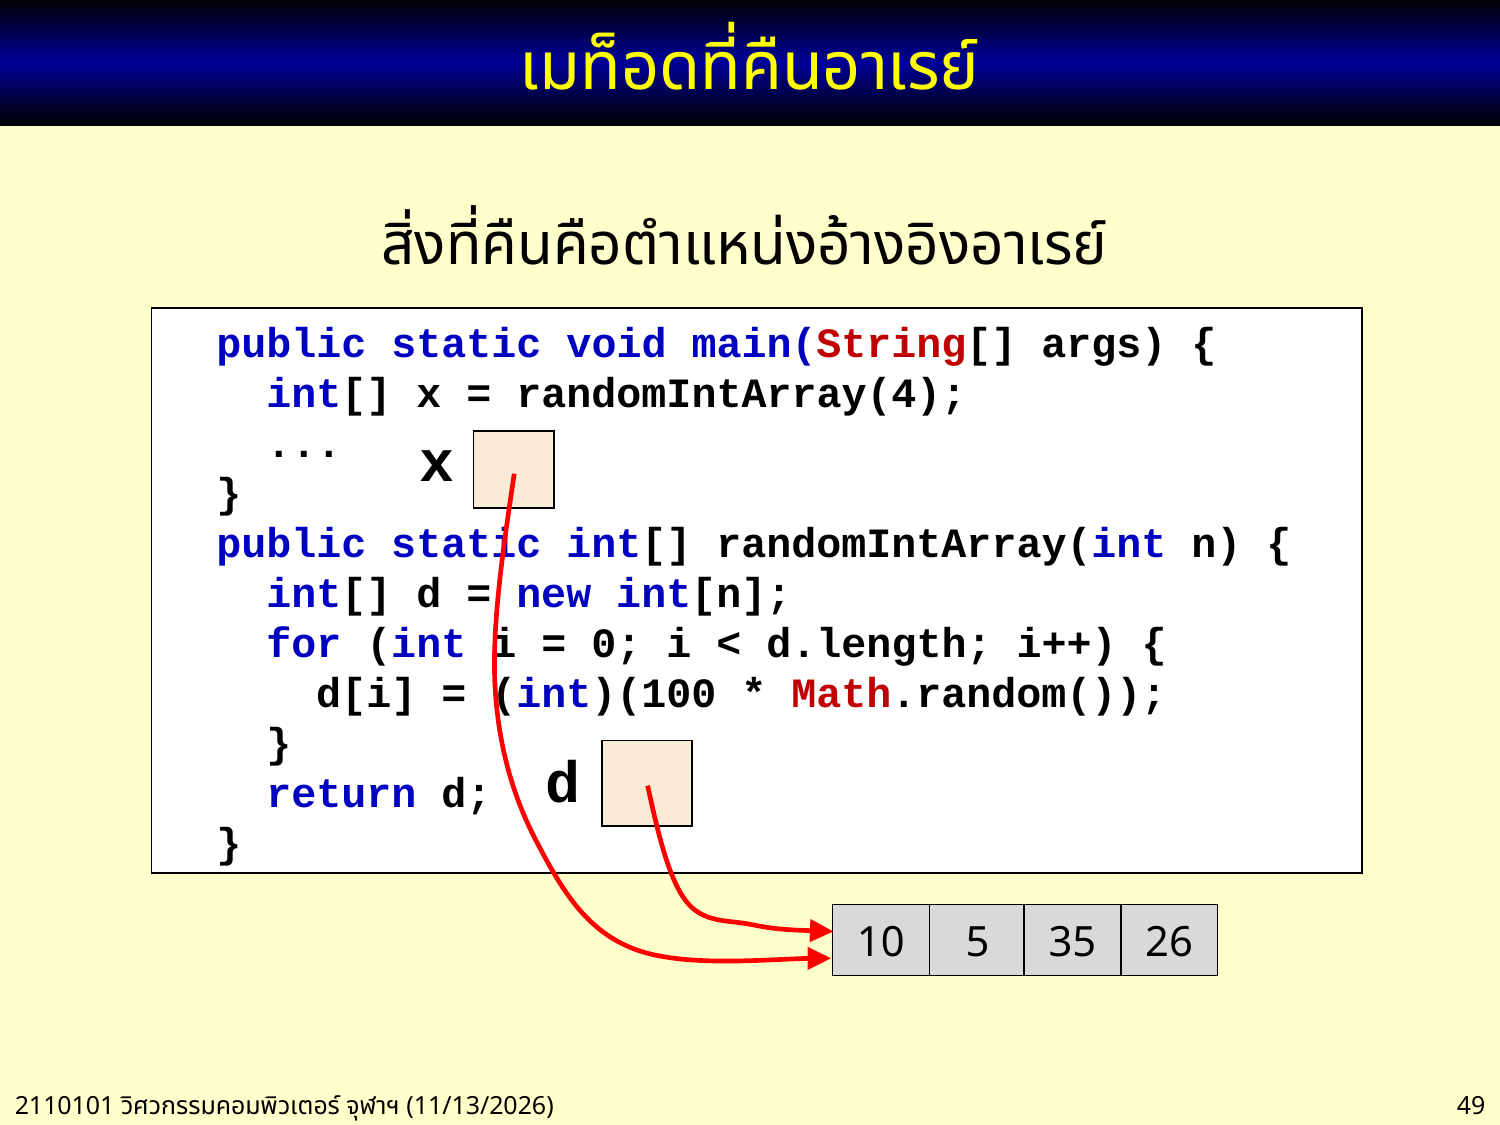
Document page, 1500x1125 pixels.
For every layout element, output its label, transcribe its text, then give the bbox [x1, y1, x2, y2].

text_box [615, 940, 826, 969]
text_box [406, 415, 555, 509]
text_box [494, 518, 686, 816]
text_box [832, 904, 1218, 976]
title เมท็อดที่คืนอาเรย์ [0, 0, 1500, 126]
list สิ่งที่คืนคือตำแหน่งอ้างอิงอาเรย์ [114, 199, 1390, 308]
text_box public static void main(String[] args) { int[] x = randomIntArray(4); ... } public static int[] randomIntArray(int n) { int[] d = new int[n]; for (int i = 0; i < d.length; i++) { d[i] = (int)(100 * Math.random()); } return d; } [151, 308, 1362, 874]
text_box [529, 736, 834, 932]
